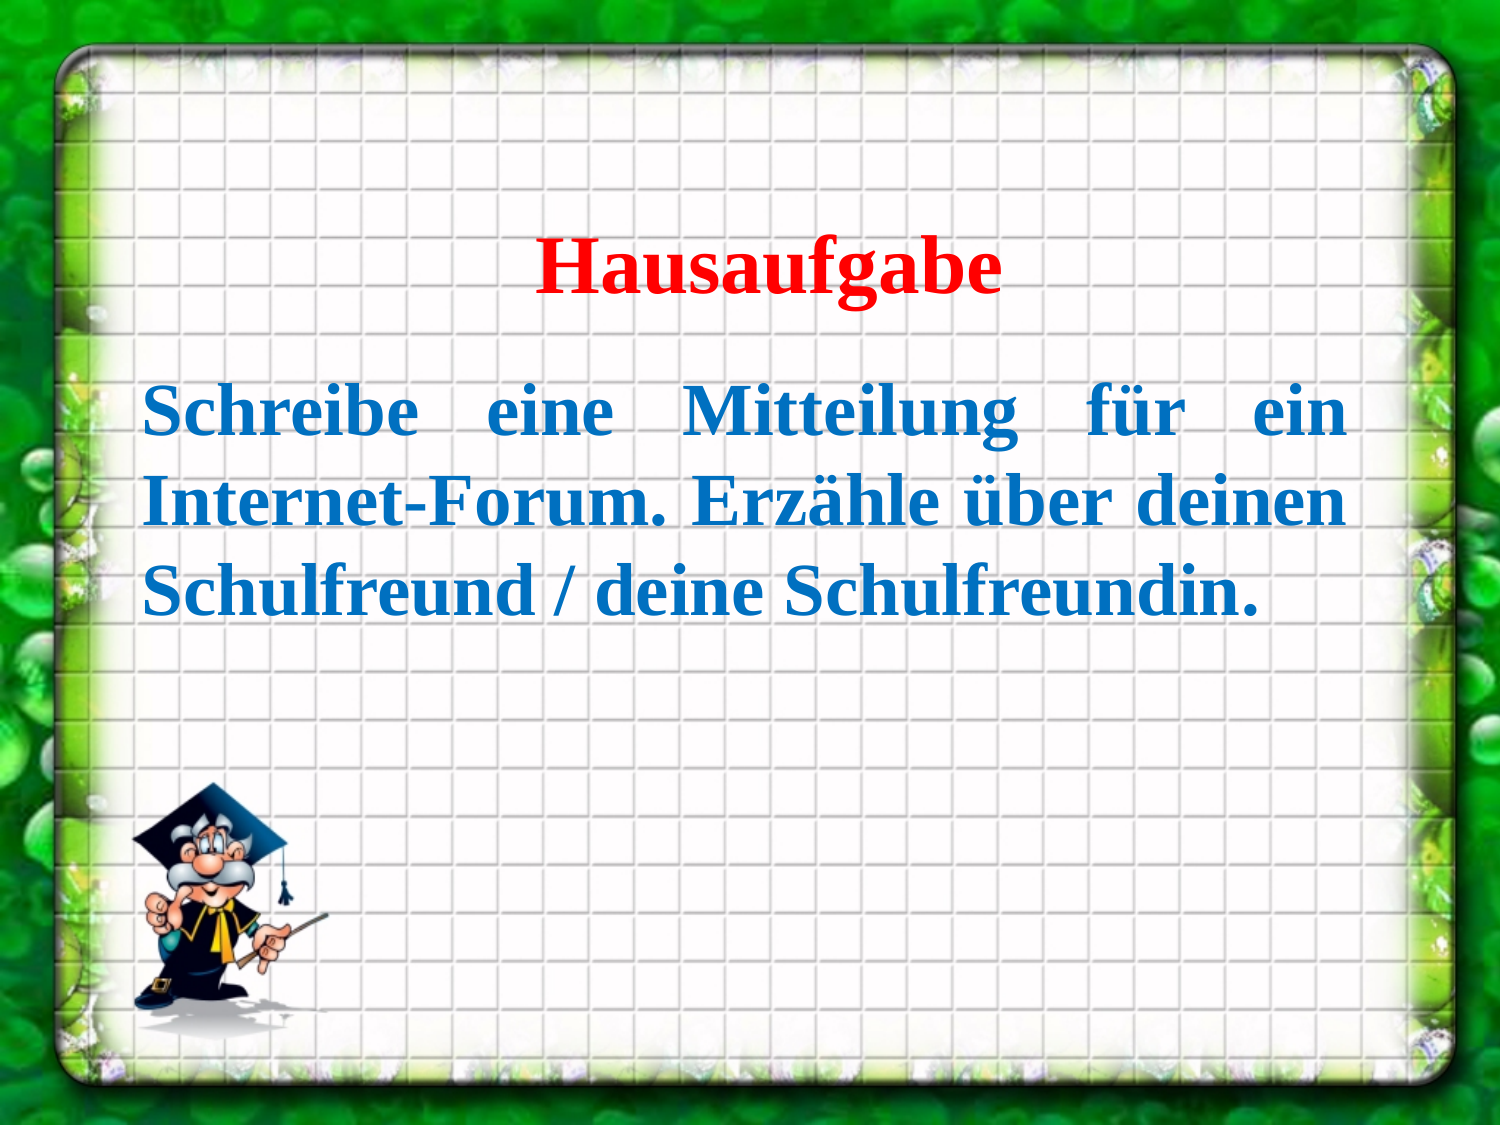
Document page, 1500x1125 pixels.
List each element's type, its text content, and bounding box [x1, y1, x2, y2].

picture [0, 0, 1500, 1125]
text_box Hausaufgabe Schreibe eine Mitteilung für ein Internet-Forum. Erzähle über deinen Schulfreund / deine Schulfreundin. [126, 202, 1365, 638]
